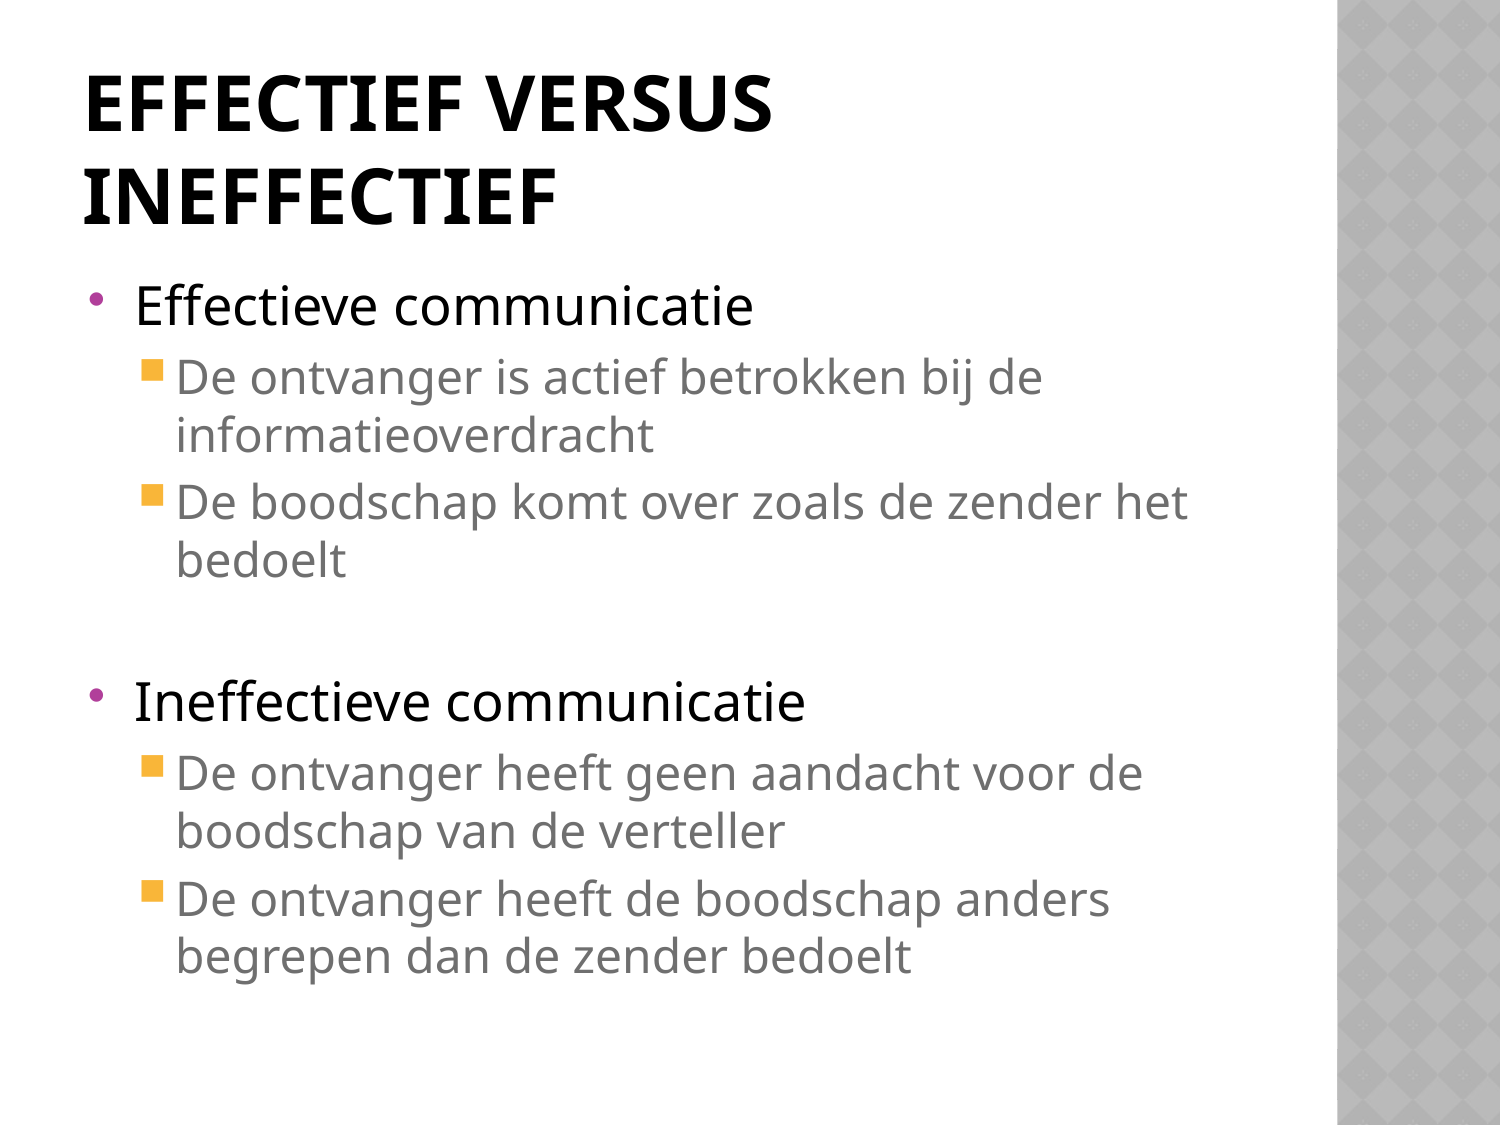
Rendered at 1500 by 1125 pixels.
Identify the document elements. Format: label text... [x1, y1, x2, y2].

list Effectieve communicatie De ontvanger is actief betrokken bij de informatieoverdracht De boodschap komt over zoals de zender het bedoelt Ineffectieve communicatie De ontvanger heeft geen aandacht voor de boodschap van de verteller De ontvanger heeft de boodschap anders begrepen dan de zender bedoelt [75, 264, 1329, 1059]
title Effectief versus ineffectief [75, 52, 1263, 240]
